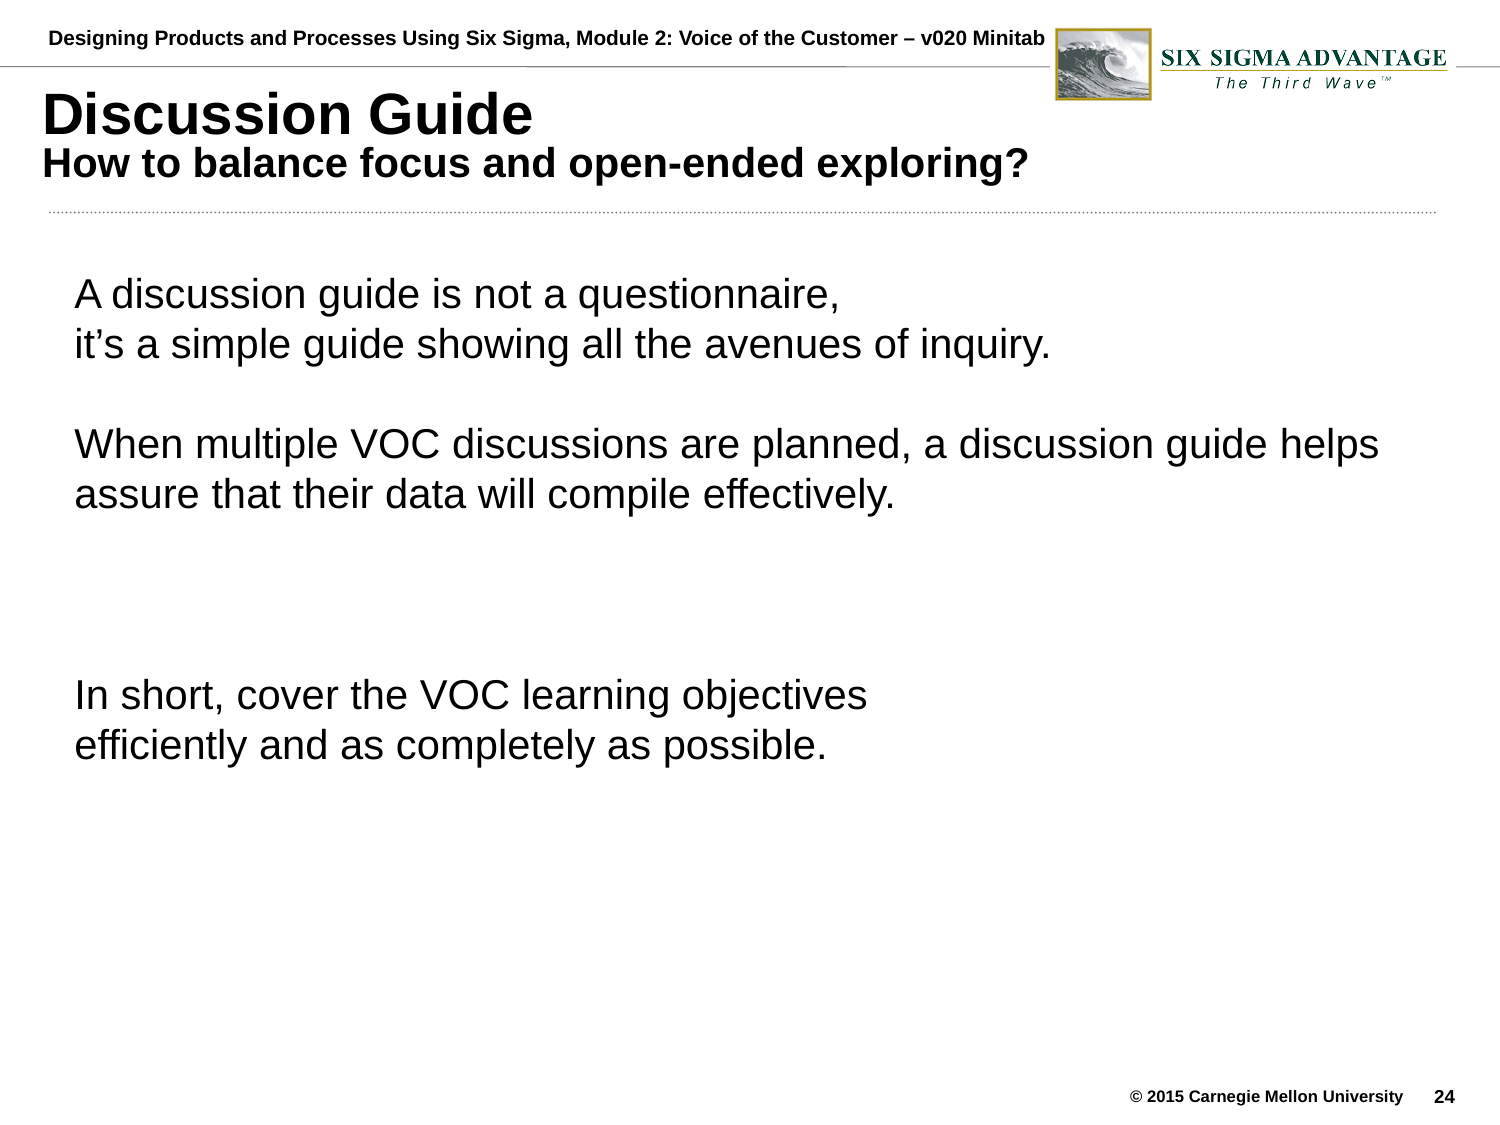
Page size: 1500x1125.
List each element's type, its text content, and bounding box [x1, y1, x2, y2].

picture [1049, 24, 1456, 104]
title Discussion Guide How to balance focus and open-ended exploring? [42, 89, 1438, 187]
text_box A discussion guide is not a questionnaire, it’s a simple guide showing all the avenues of inquiry. When multiple VOC discussions are planned, a discussion guide helps assure that their data will compile effectively. In short, cover the VOC learning objectives efficiently and as completely as possible. [59, 259, 1397, 775]
